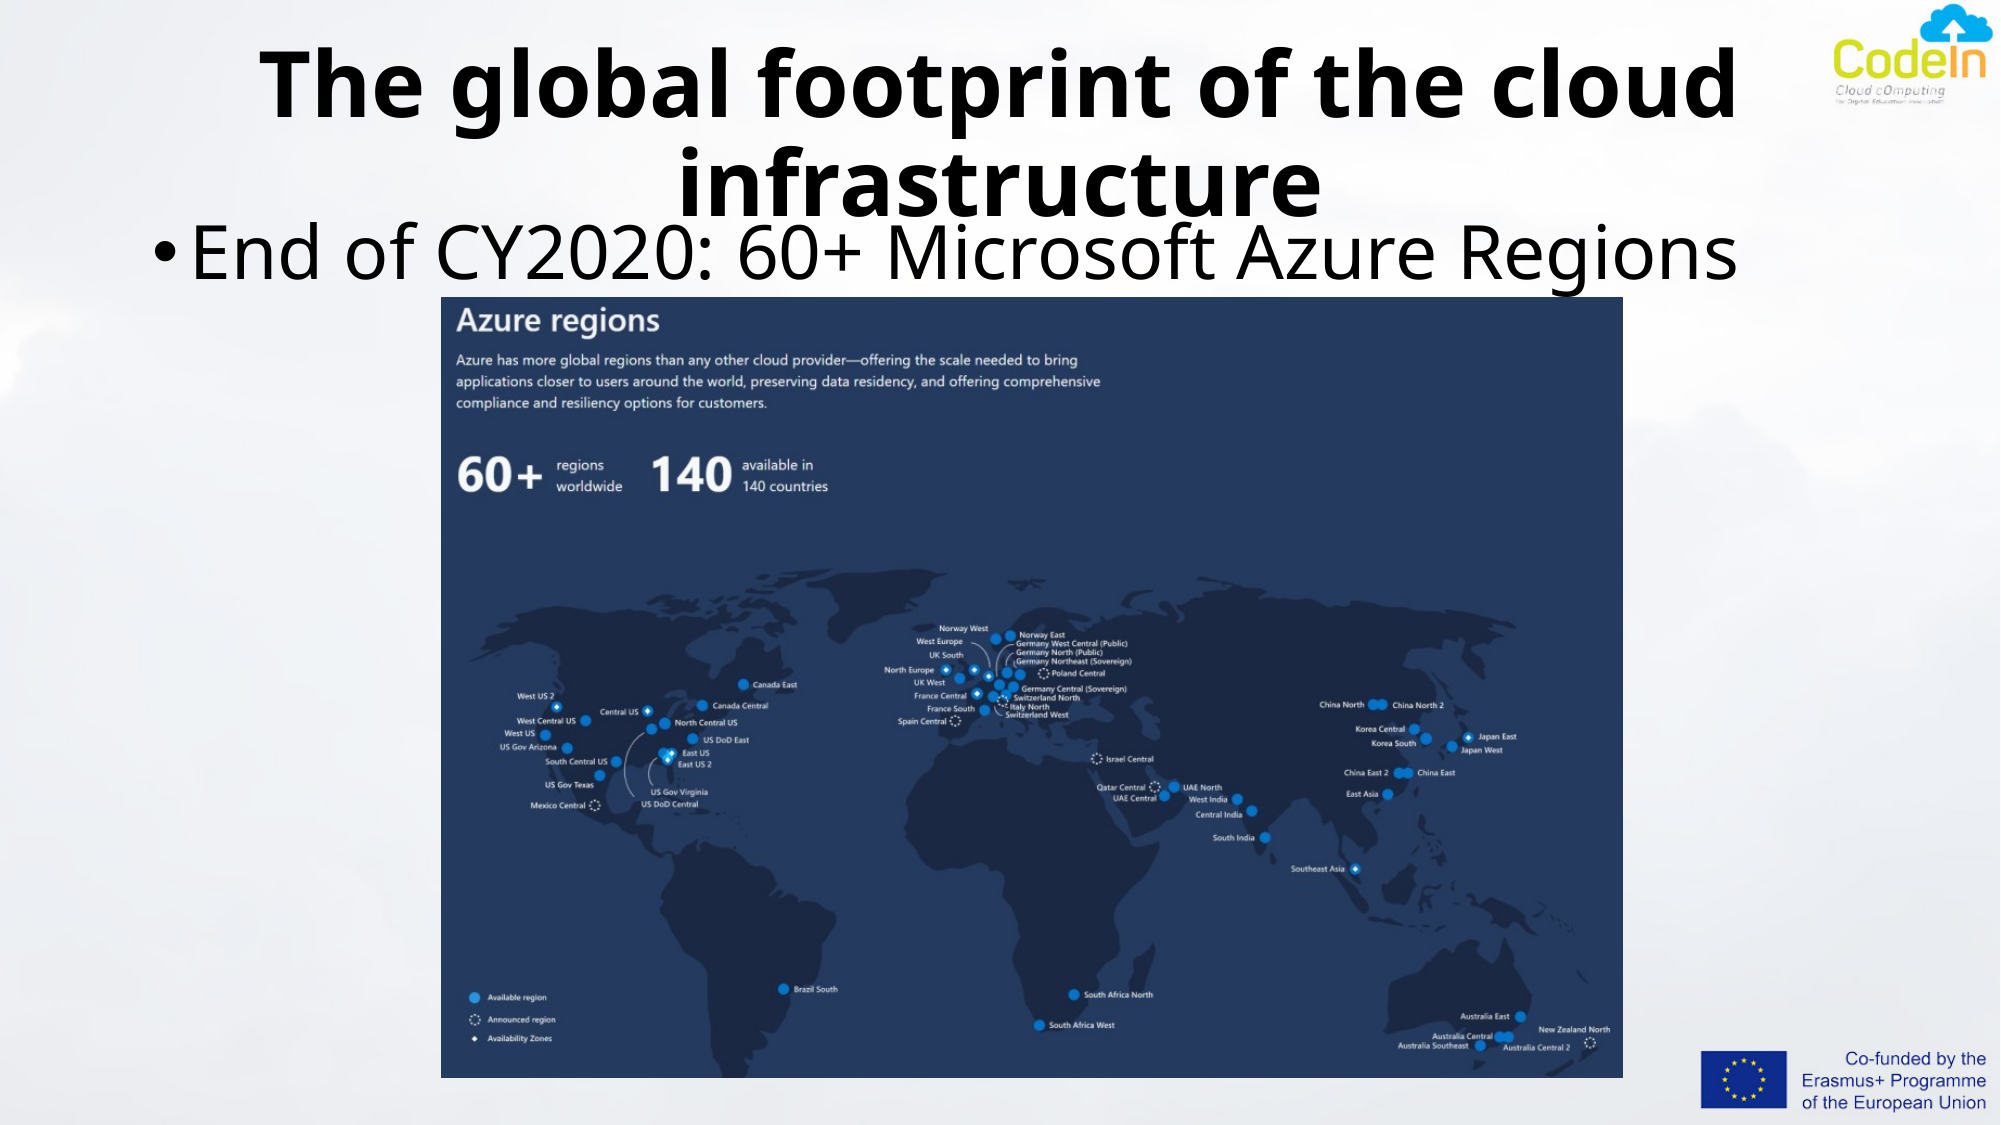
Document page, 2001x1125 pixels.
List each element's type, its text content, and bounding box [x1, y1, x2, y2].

list End of CY2020: 60+ Microsoft Azure Regions [137, 207, 1863, 1095]
picture [0, 0, 2001, 1125]
title The global footprint of the cloud infrastructure [137, 28, 1863, 207]
